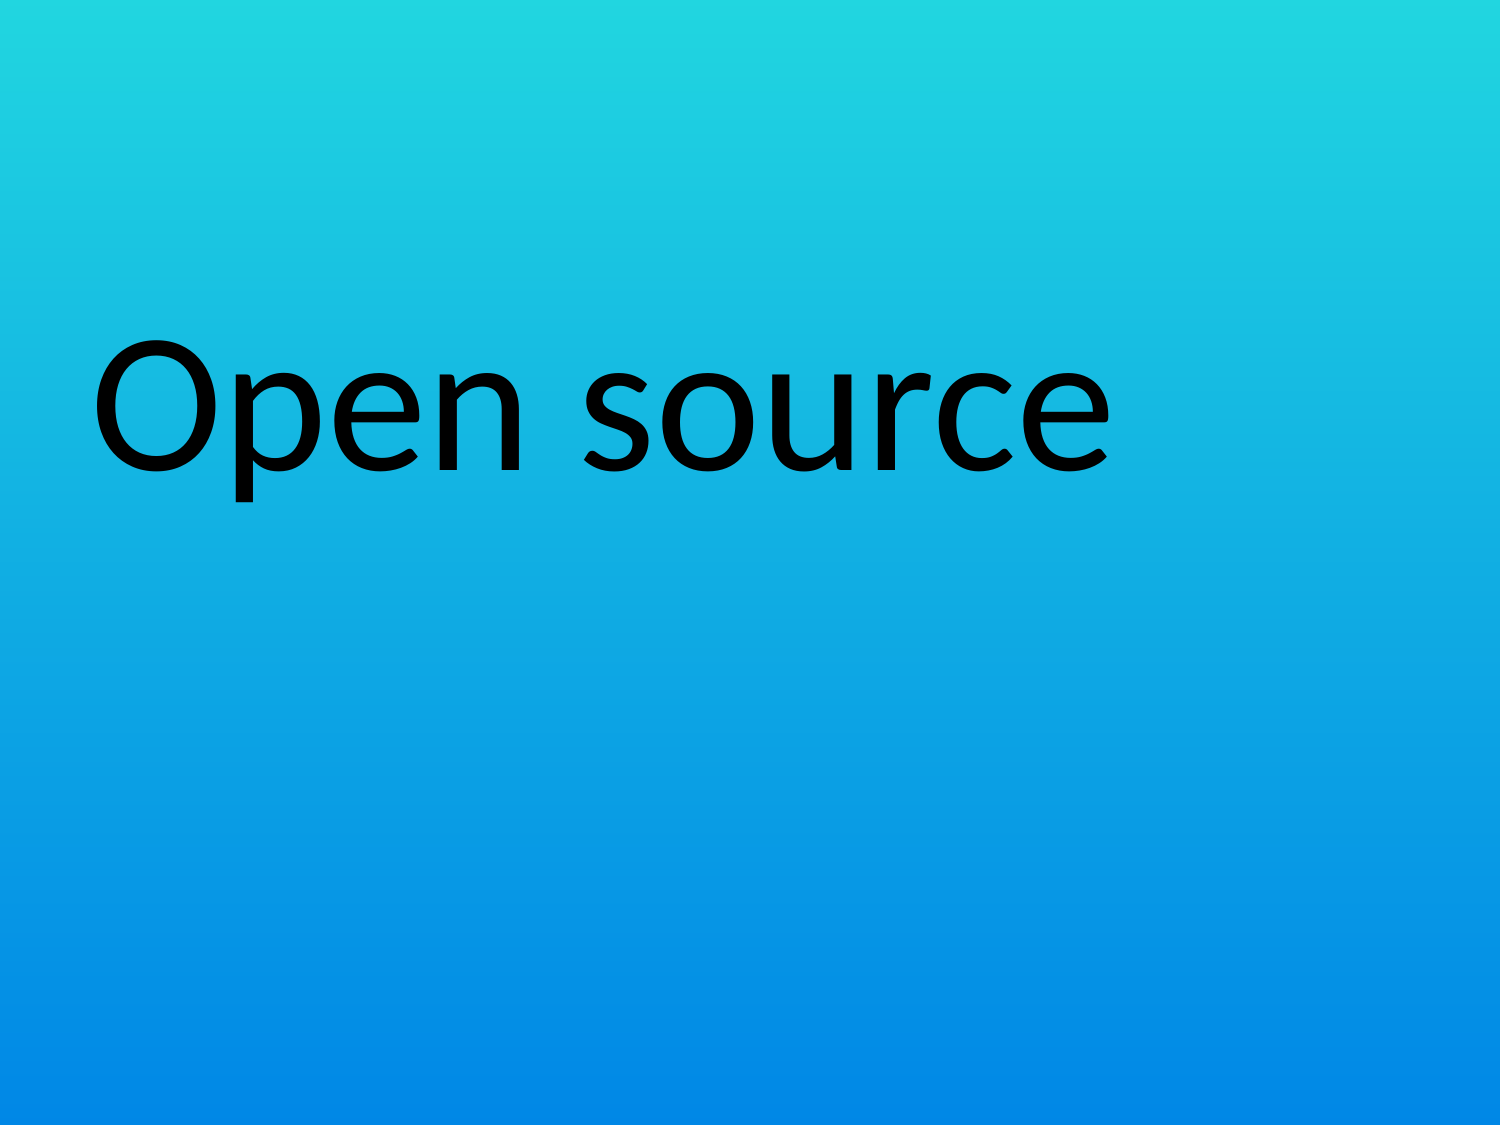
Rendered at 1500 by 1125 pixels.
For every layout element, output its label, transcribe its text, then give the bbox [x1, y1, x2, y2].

list Open source [75, 262, 1425, 1005]
